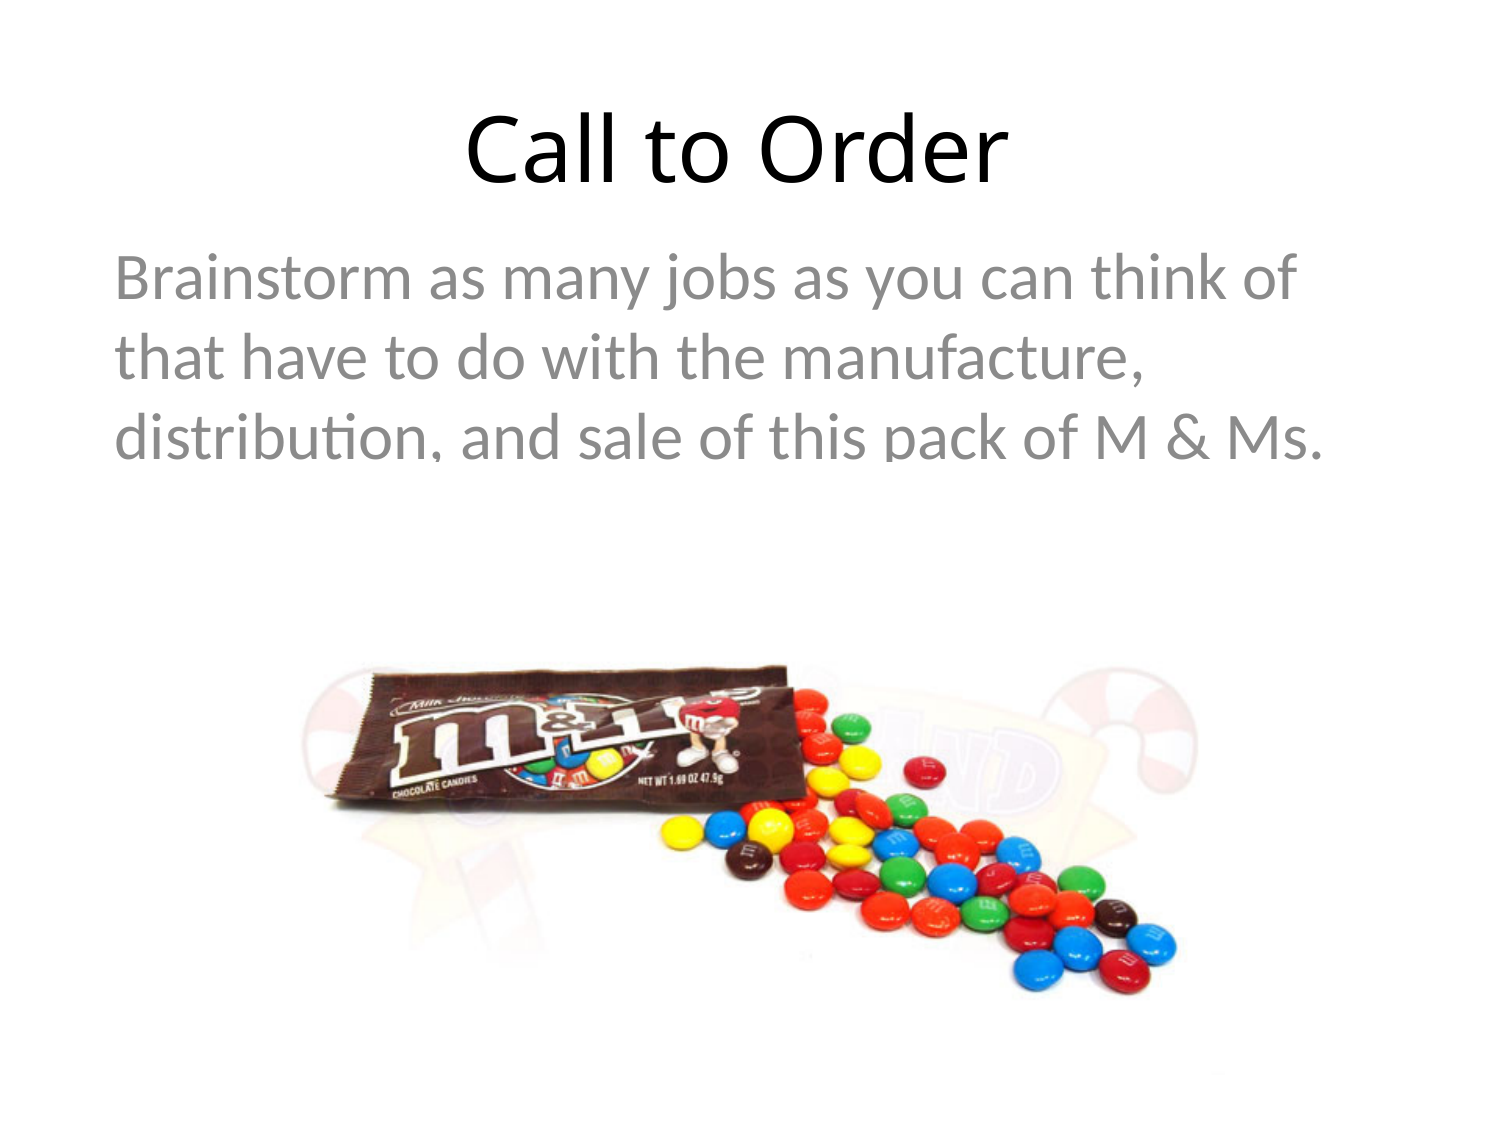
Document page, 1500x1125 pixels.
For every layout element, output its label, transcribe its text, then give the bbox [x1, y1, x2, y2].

picture [287, 462, 1226, 1076]
title Call to Order [99, 24, 1375, 224]
subtitle Brainstorm as many jobs as you can think of that have to do with the manufacture, distribution, and sale of this pack of M & Ms. [99, 224, 1438, 938]
